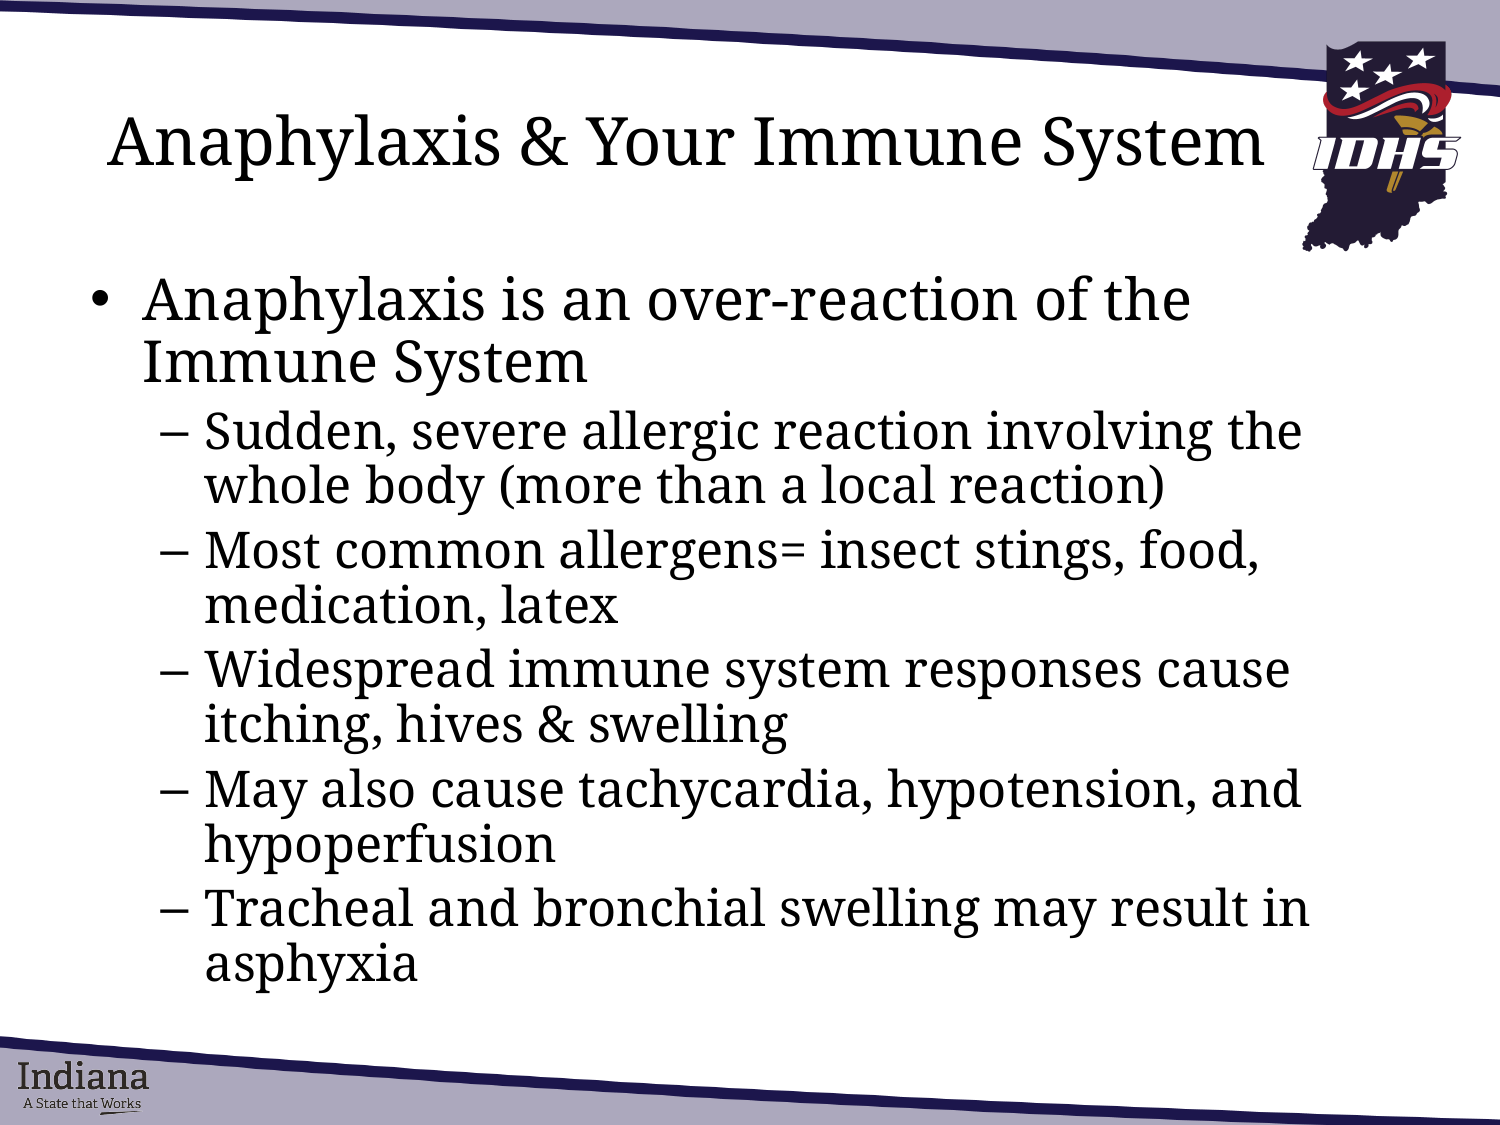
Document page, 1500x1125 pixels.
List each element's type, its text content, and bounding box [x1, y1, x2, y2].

picture [0, 0, 1500, 1125]
list Anaphylaxis is an over-reaction of the Immune System Sudden, severe allergic reaction involving the whole body (more than a local reaction) Most common allergens= insect stings, food, medication, latex Widespread immune system responses cause itching, hives & swelling May also cause tachycardia, hypotension, and hypoperfusion Tracheal and bronchial swelling may result in asphyxia [75, 262, 1425, 1005]
title Anaphylaxis & Your Immune System [75, 45, 1300, 233]
